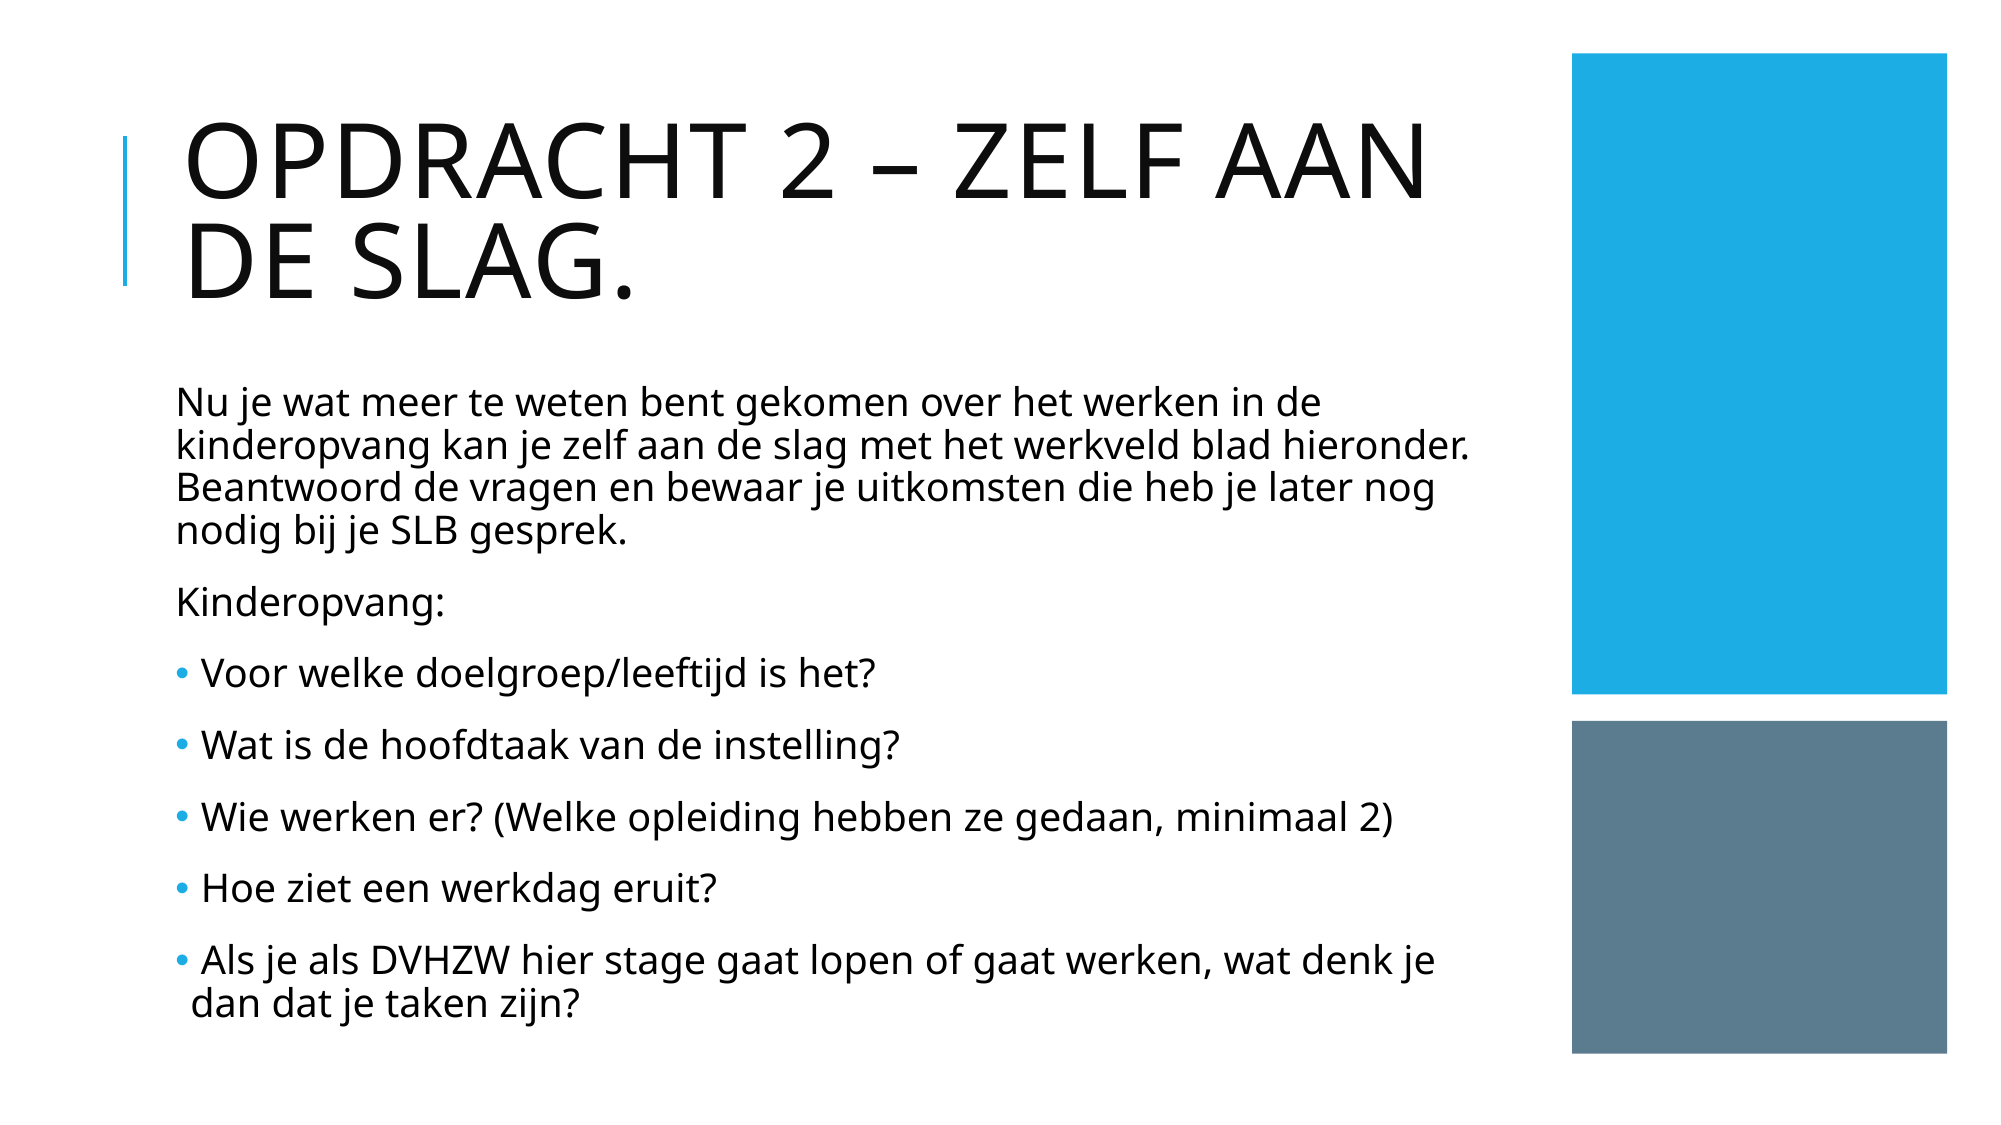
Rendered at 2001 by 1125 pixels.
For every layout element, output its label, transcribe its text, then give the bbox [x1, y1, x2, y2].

text_box [1571, 52, 1948, 696]
text_box [1571, 720, 1948, 1055]
list Nu je wat meer te weten bent gekomen over het werken in de kinderopvang kan je zelf aan de slag met het werkveld blad hieronder. Beantwoord de vragen en bewaar je uitkomsten die heb je later nog nodig bij je SLB gesprek. Kinderopvang: Voor welke doelgroep/leeftijd is het? Wat is de hoofdtaak van de instelling? Wie werken er? (Welke opleiding hebben ze gedaan, minimaal 2) Hoe ziet een werkdag eruit? Als je als DVHZW hier stage gaat lopen of gaat werken, wat denk je dan dat je taken zijn? [168, 375, 1484, 1035]
title Opdracht 2 – zelf aan de slag. [168, 96, 1484, 342]
